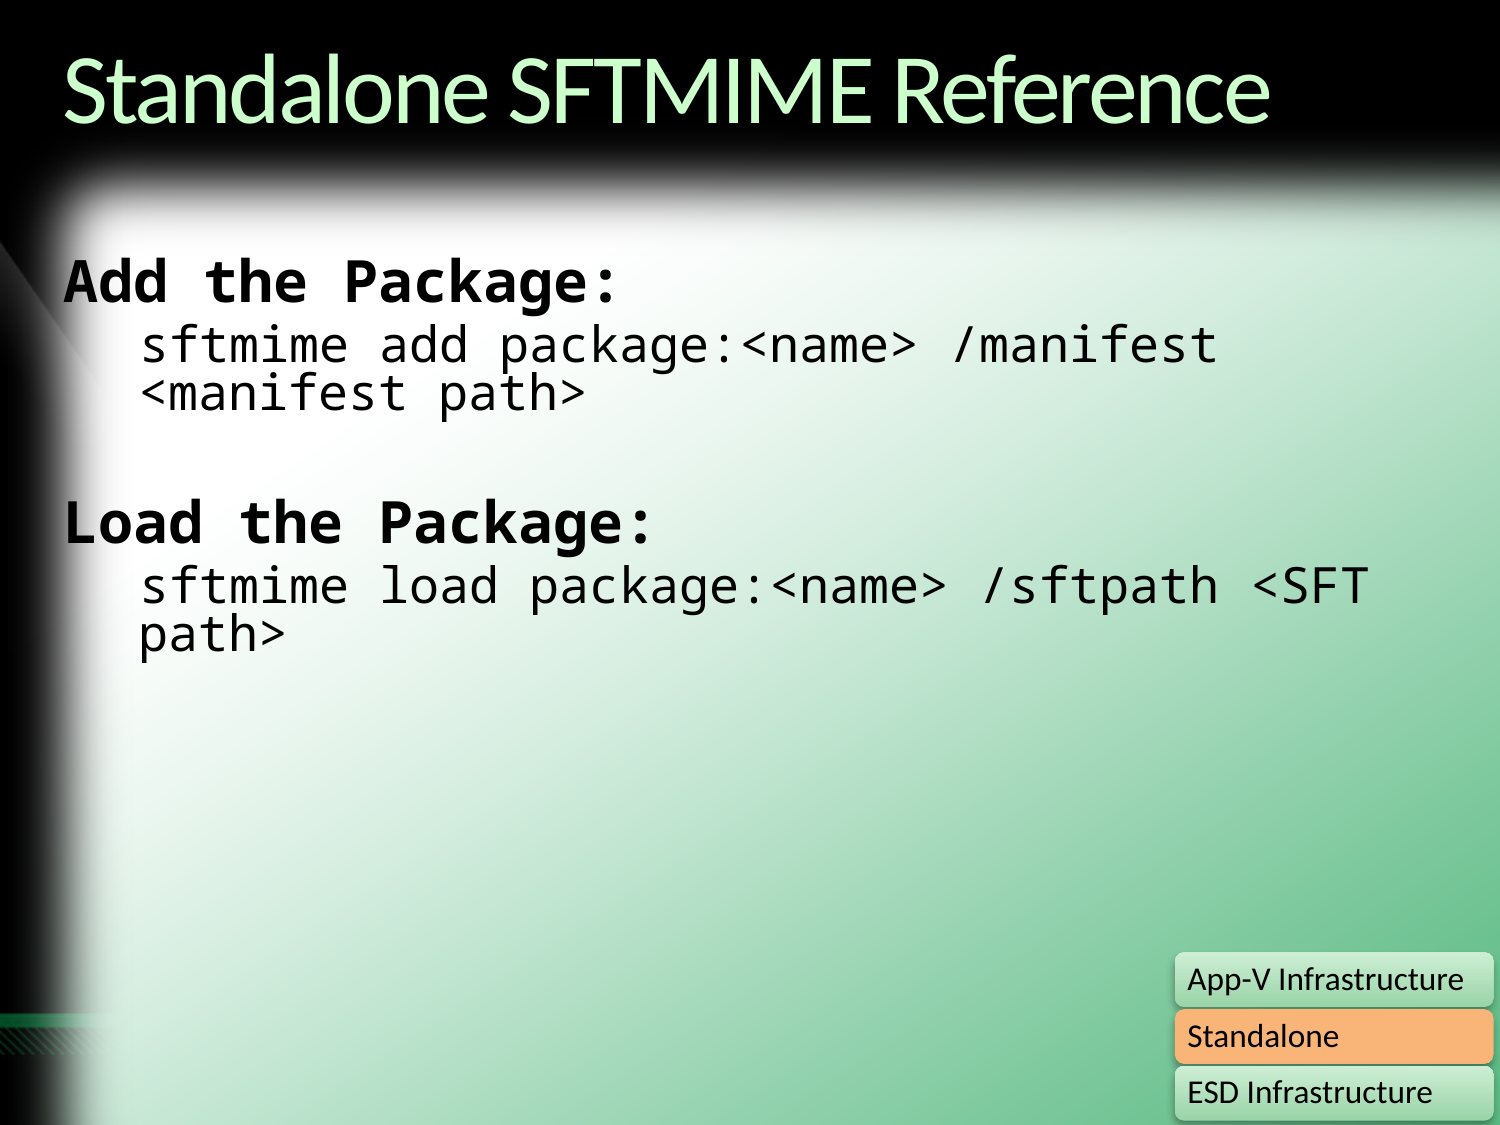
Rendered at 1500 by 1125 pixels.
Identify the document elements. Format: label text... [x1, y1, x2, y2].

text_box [1174, 951, 1494, 1121]
list Add the Package: sftmime add package:<name> /manifest <manifest path> Load the Package: sftmime load package:<name> /sftpath <SFT path> [63, 257, 1433, 773]
title Standalone SFTMIME Reference [62, 37, 1438, 147]
picture [0, 0, 1500, 1125]
